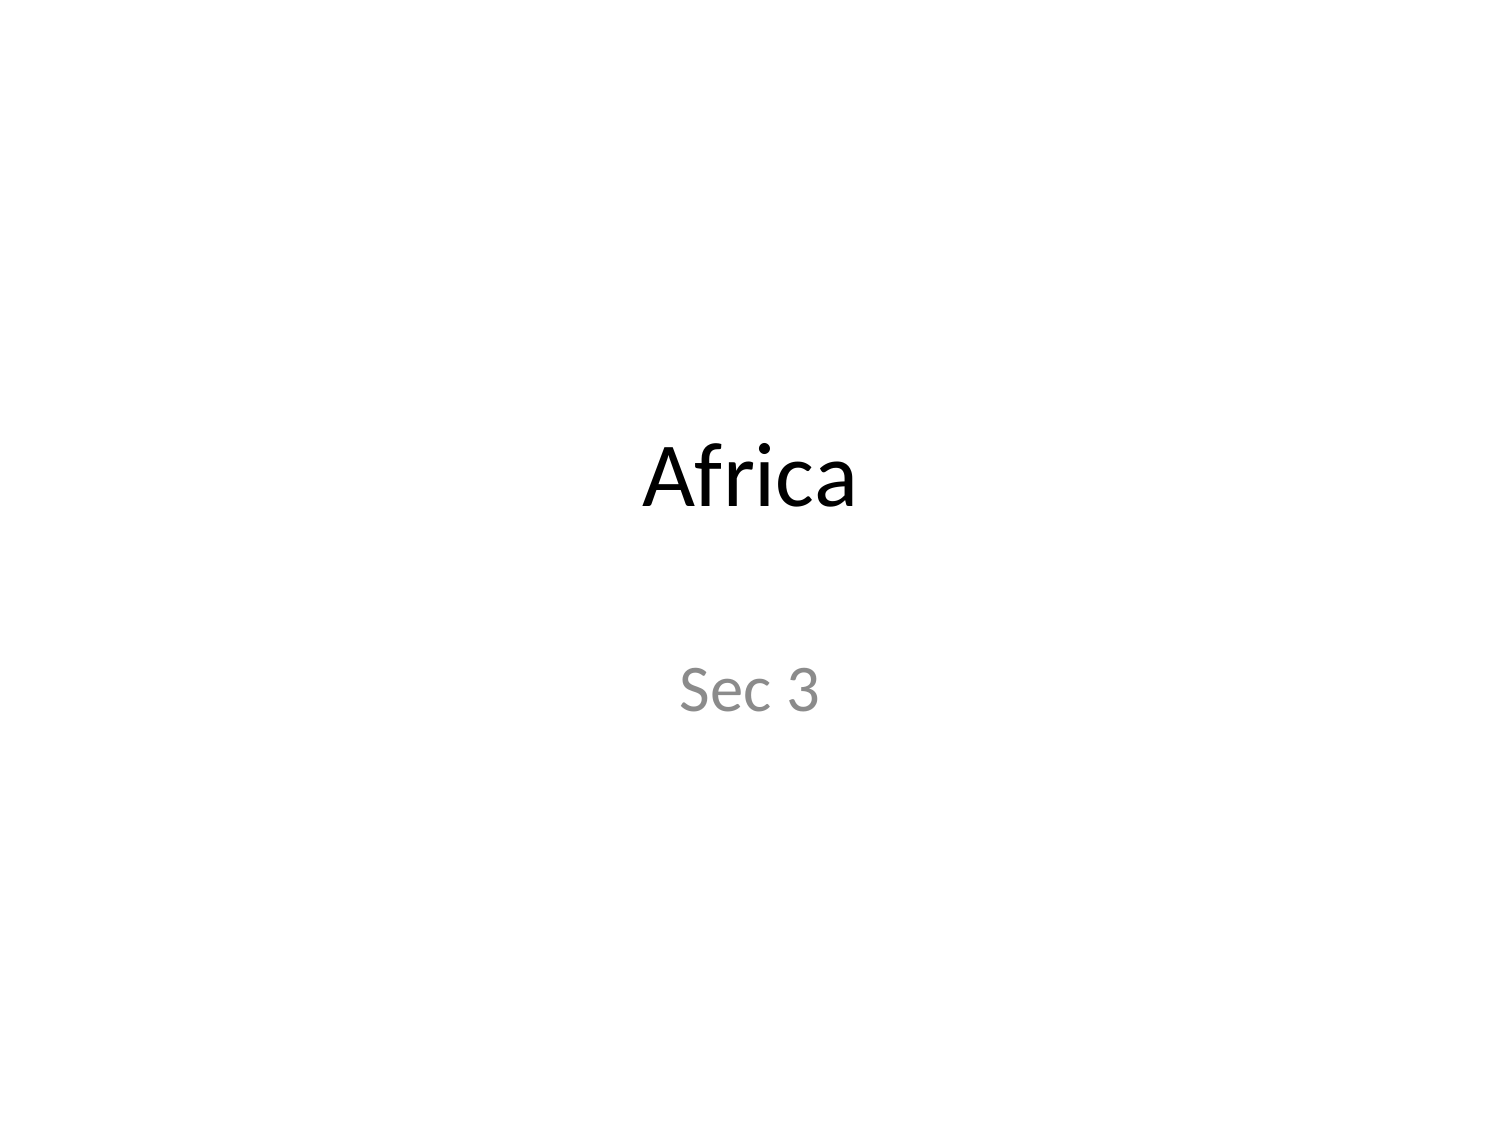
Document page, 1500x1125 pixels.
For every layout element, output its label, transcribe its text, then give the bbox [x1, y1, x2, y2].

subtitle Sec 3 [225, 637, 1275, 925]
title Africa [112, 349, 1388, 591]
